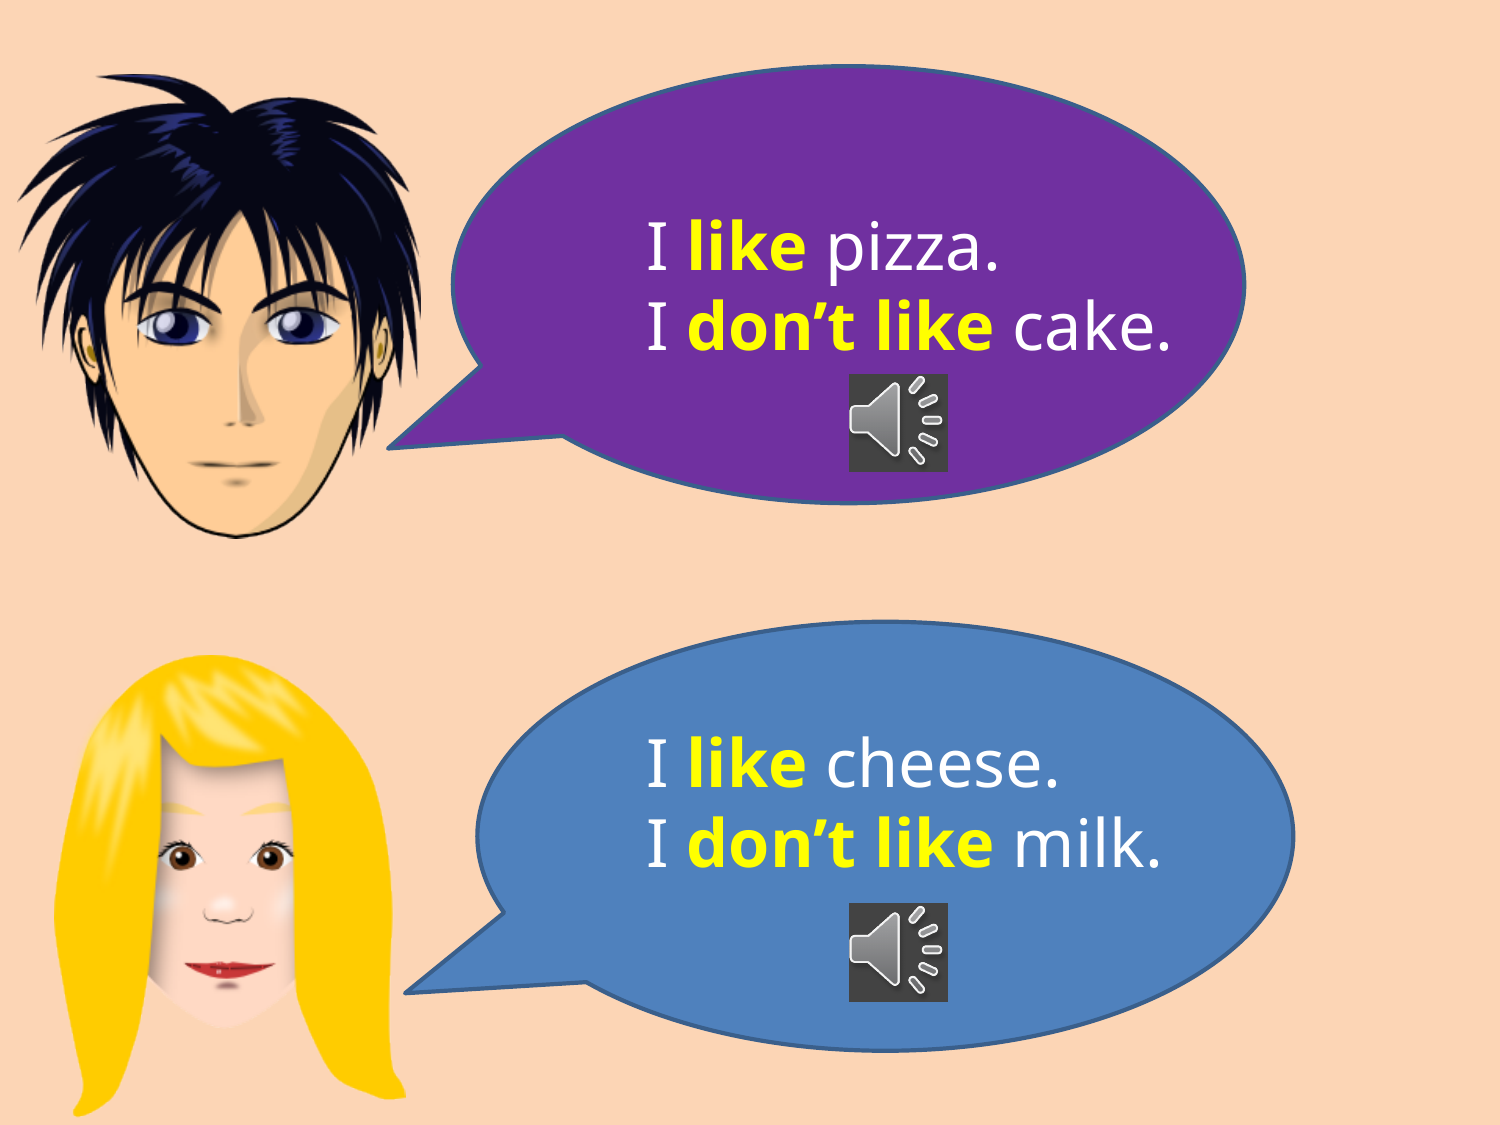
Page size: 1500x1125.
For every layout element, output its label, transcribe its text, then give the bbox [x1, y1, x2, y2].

text_box [427, 64, 1247, 506]
picture [848, 372, 949, 474]
picture [53, 654, 406, 1123]
picture [17, 74, 421, 540]
picture [848, 902, 949, 1003]
text_box [411, 666, 1284, 1053]
text_box I like pizza. I don’t like cake. [631, 196, 1211, 371]
text_box I like cheese. I don’t like milk. [631, 633, 1294, 888]
text_box [743, 619, 1028, 633]
